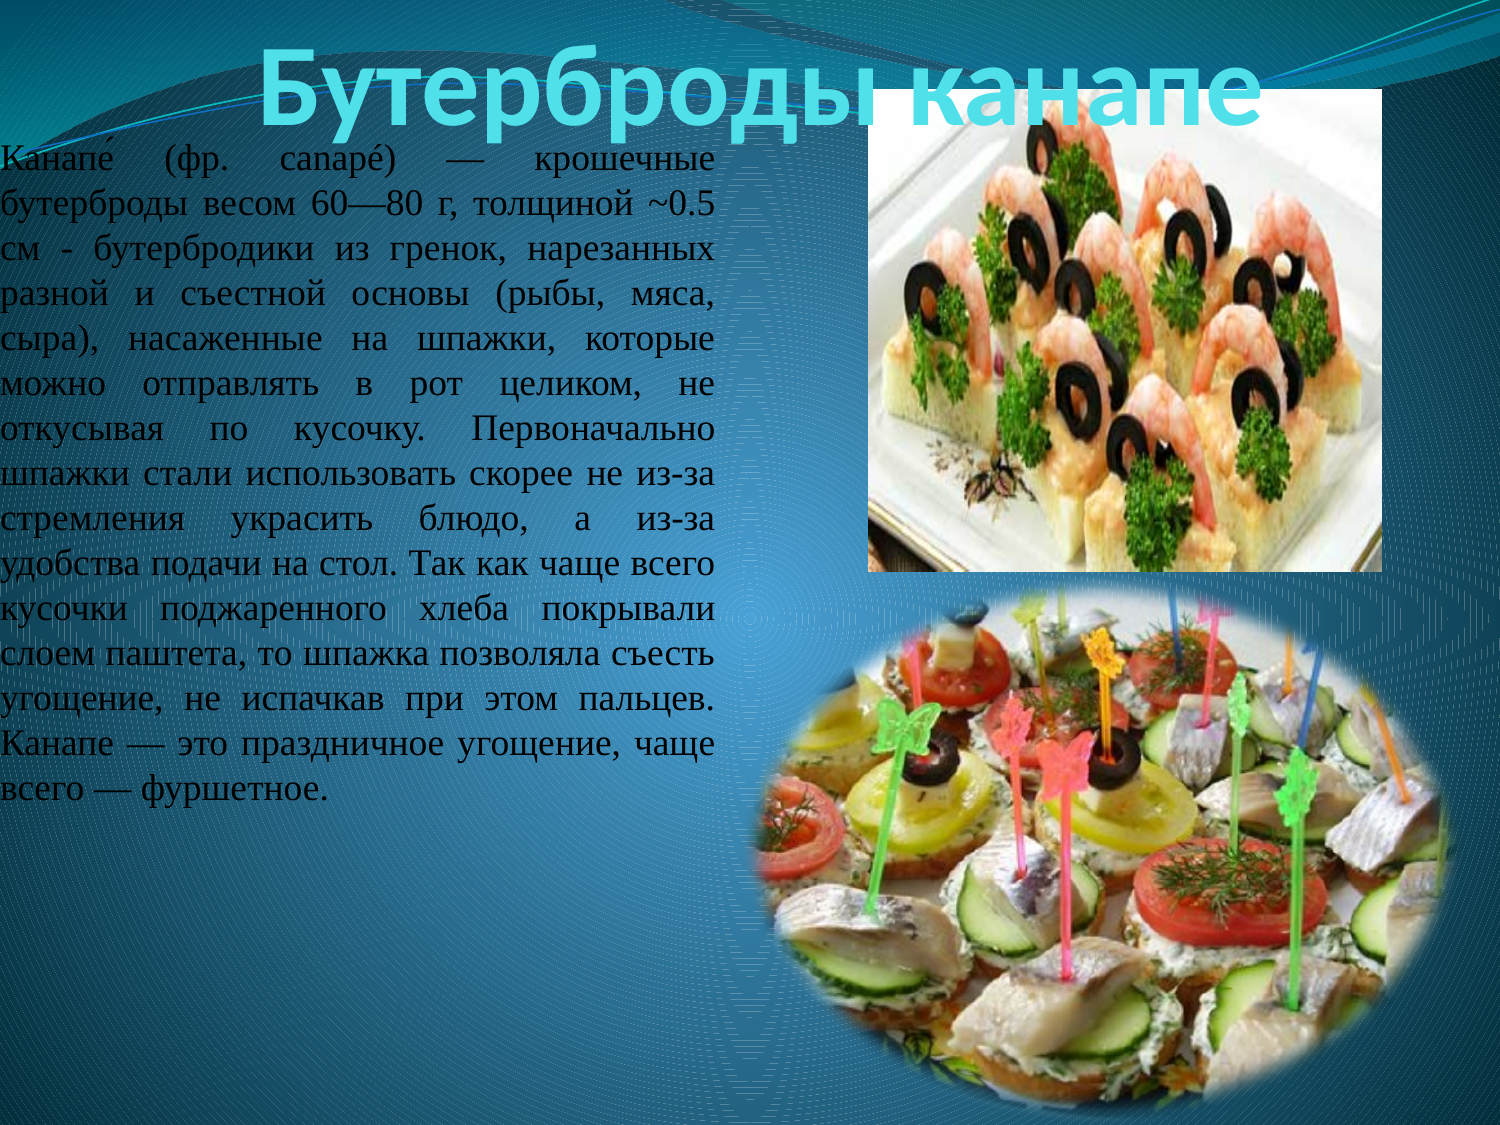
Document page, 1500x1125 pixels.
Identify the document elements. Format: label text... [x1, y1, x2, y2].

title Бутерброды канапе [105, 0, 1394, 149]
picture [737, 89, 1465, 1125]
subtitle Канапе́ (фр. canapé) — крошечные бутерброды весом 60—80 г, толщиной ~0.5 см - бутербродики из гренок, нарезанных разной и съестной основы (рыбы, мяса, сыра), насаженные на шпажки, которые можно отправлять в рот целиком, не откусывая по кусочку. Первоначально шпажки стали использовать скорее не из-за стремления украсить блюдо, а из-за удобства подачи на стол. Так как чаще всего кусочки поджаренного хлеба покрывали слоем паштета, то шпажка позволяла съесть угощение, не испачкав при этом пальцев. Канапе — это праздничное угощение, чаще всего — фуршетное. [0, 125, 727, 844]
